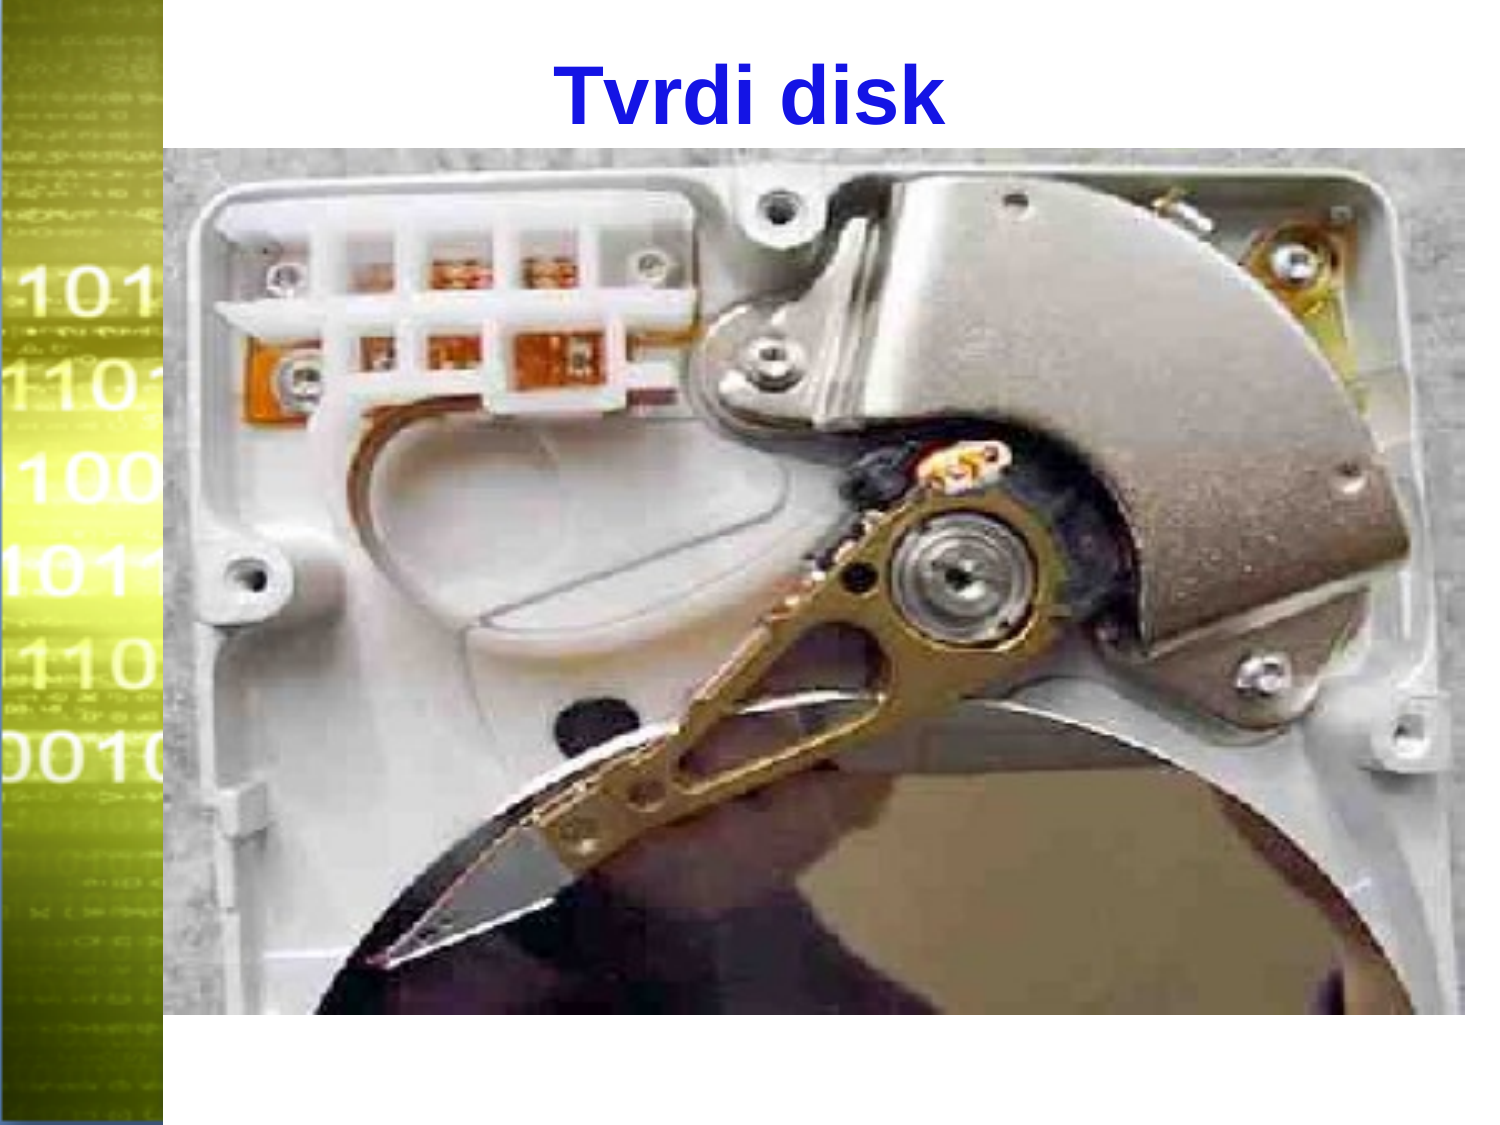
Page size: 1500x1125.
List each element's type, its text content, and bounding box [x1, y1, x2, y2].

list Tvrdi disk (engl. Hard Disk Drive HDD) je magnetski medij za trajnu pohranu podataka. Služi za pohranu velike količine podataka Glavni dijelovi: okrugle ploče (diskovi) s pogonskim motorom, magnetske glave – zapisuju i čitaju podatke nosači i sustav za pokretanje nosača magnetskih glava [166, 136, 1471, 929]
picture [0, 0, 1465, 1125]
title Tvrdi disk [166, 44, 1426, 136]
